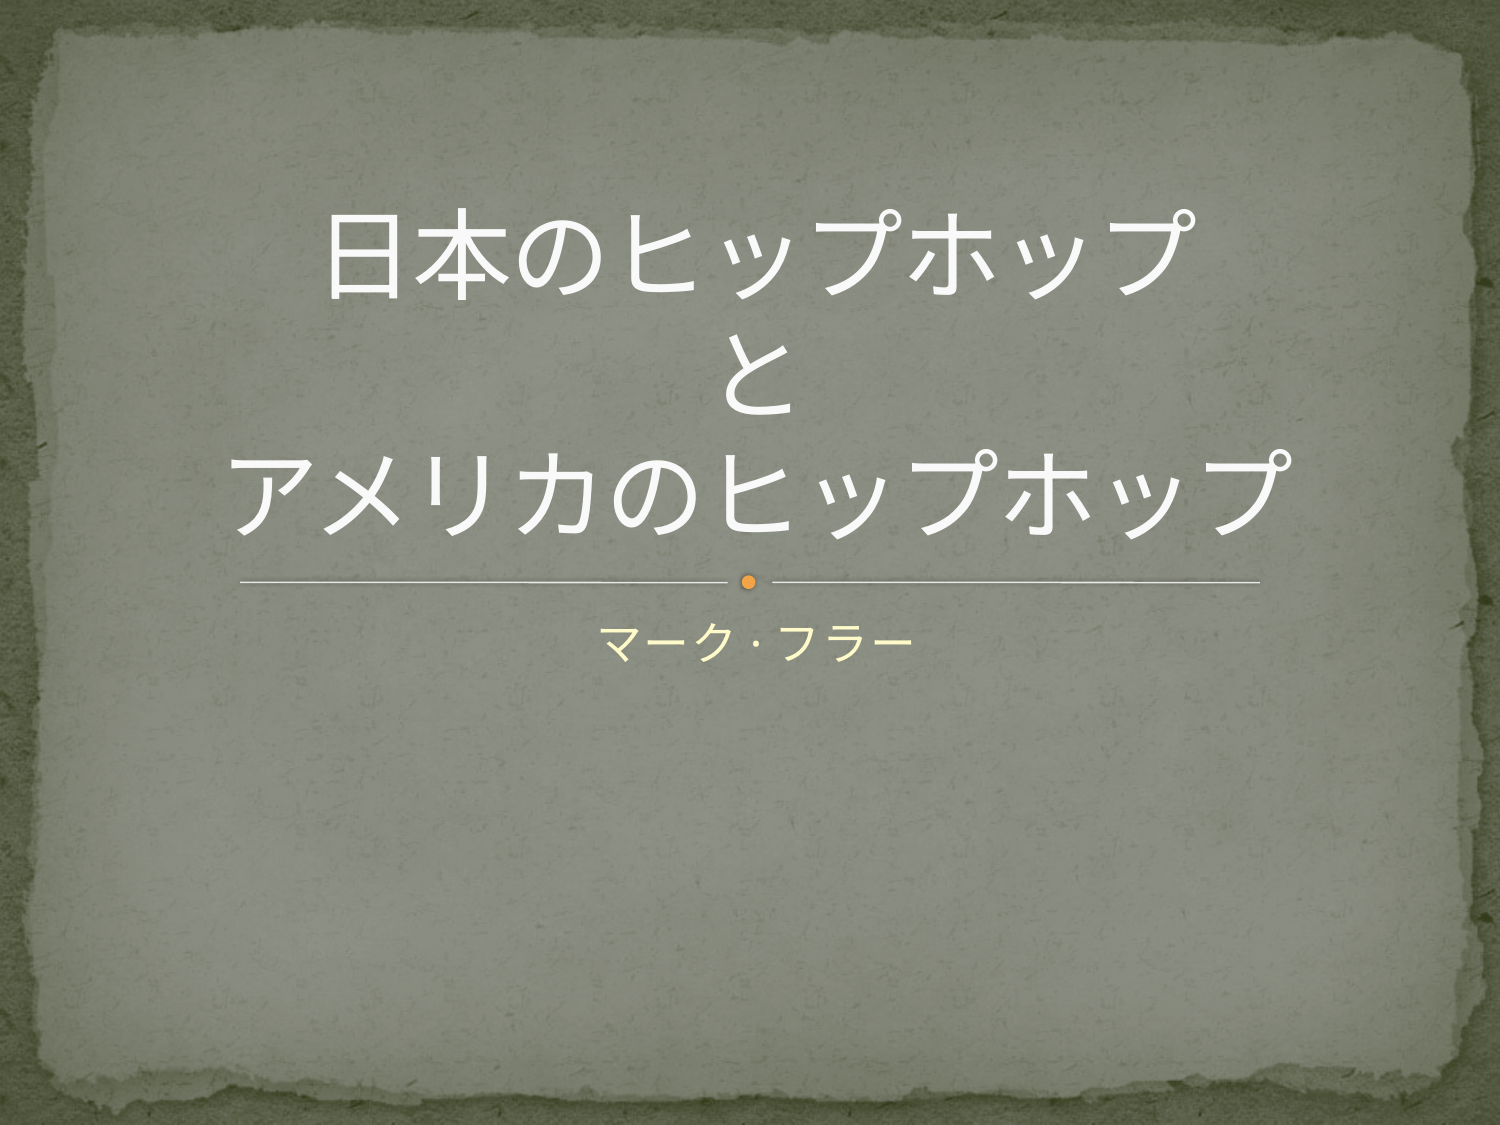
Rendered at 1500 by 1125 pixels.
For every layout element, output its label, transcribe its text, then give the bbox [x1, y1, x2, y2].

title 日本のヒップホップ と アメリカのヒップホップ [74, 235, 1438, 561]
subtitle マーク·フラー [75, 606, 1438, 795]
